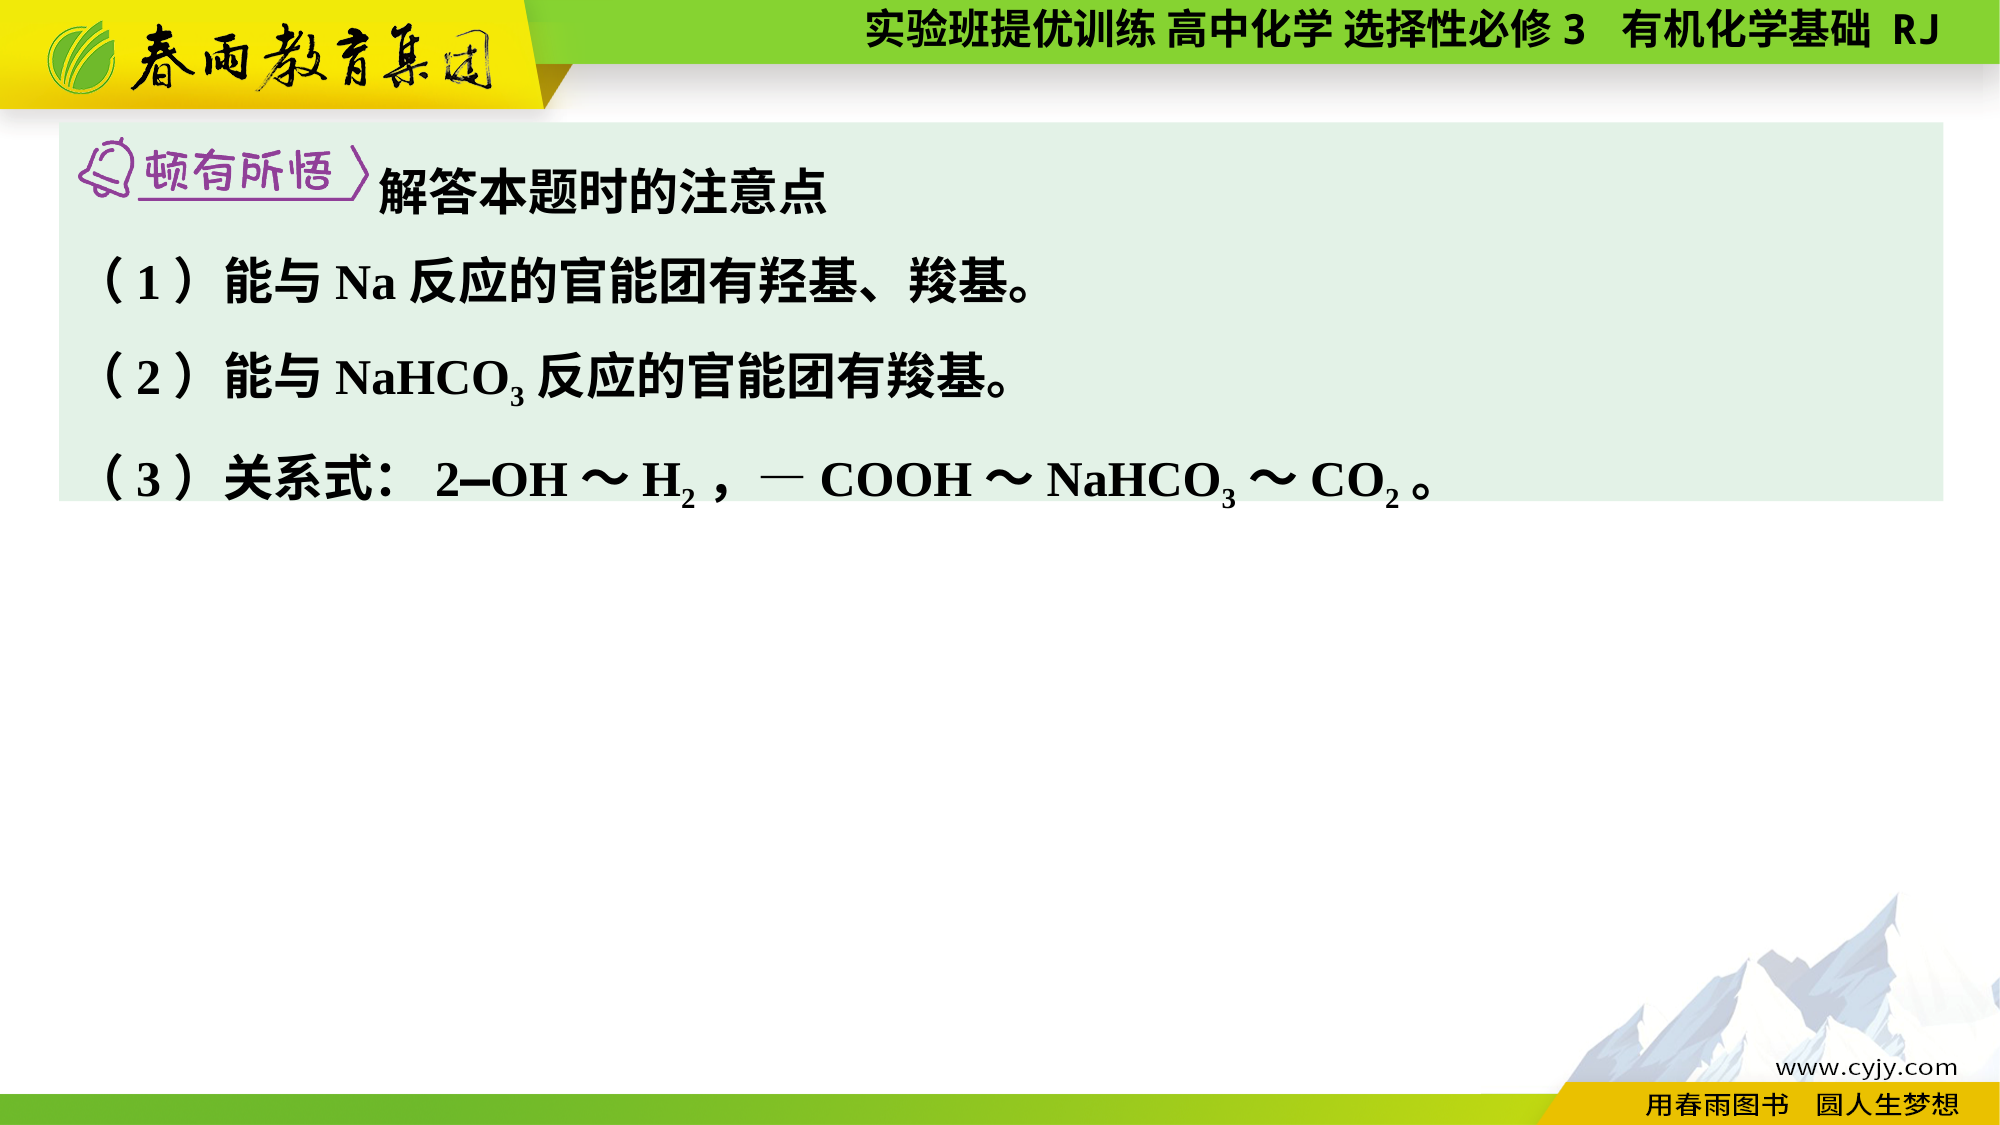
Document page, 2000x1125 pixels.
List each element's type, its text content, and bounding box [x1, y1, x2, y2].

picture [0, 0, 2000, 1125]
list 解答本题时的注意点 （1）能与Na反应的官能团有羟基、羧基。 （2）能与NaHCO3反应的官能团有羧基。 （3）关系式：2—OH～H2，—COOH～NaHCO3～CO2。 [59, 122, 1944, 502]
